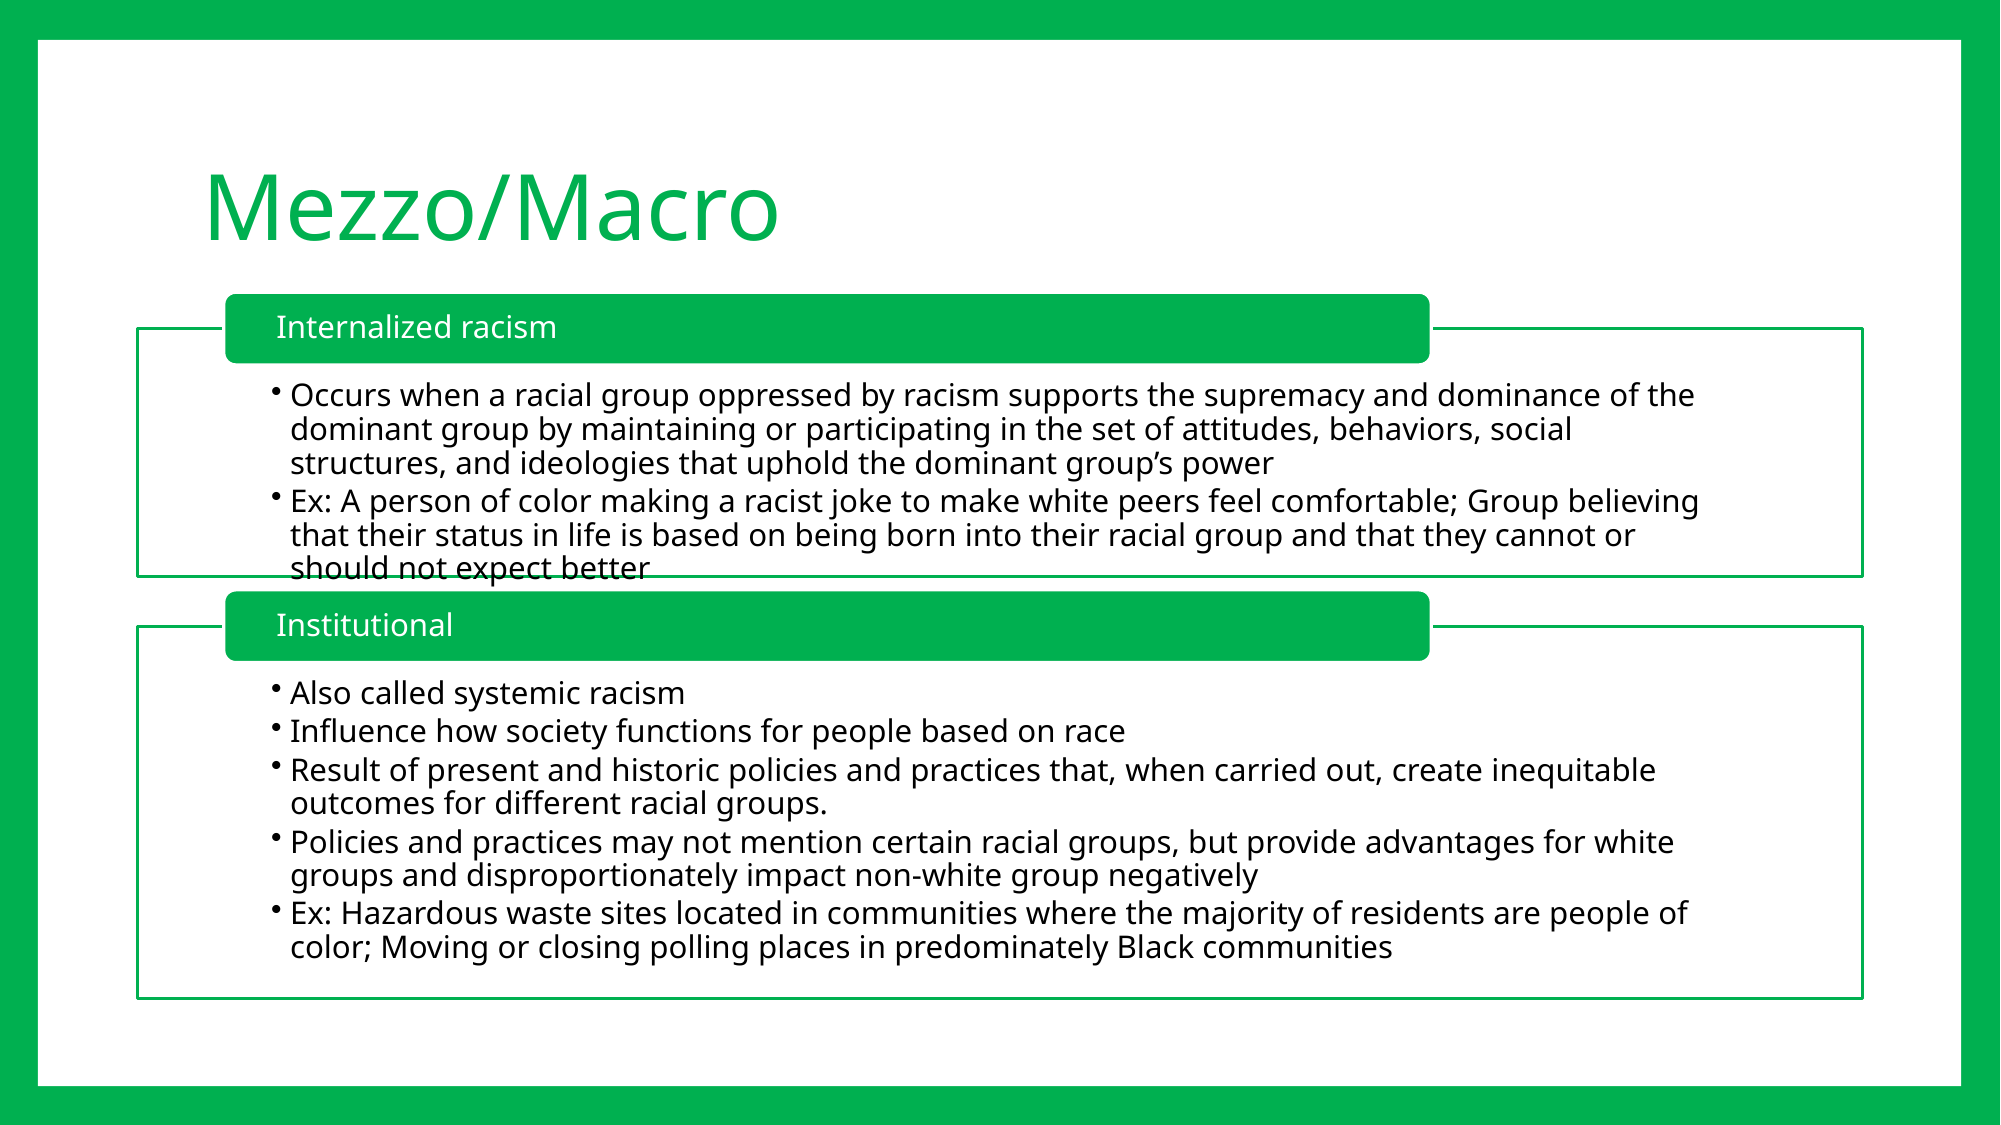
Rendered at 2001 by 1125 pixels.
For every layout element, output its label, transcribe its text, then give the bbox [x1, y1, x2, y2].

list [137, 276, 1863, 1014]
title Mezzo/Macro [187, 99, 1808, 276]
